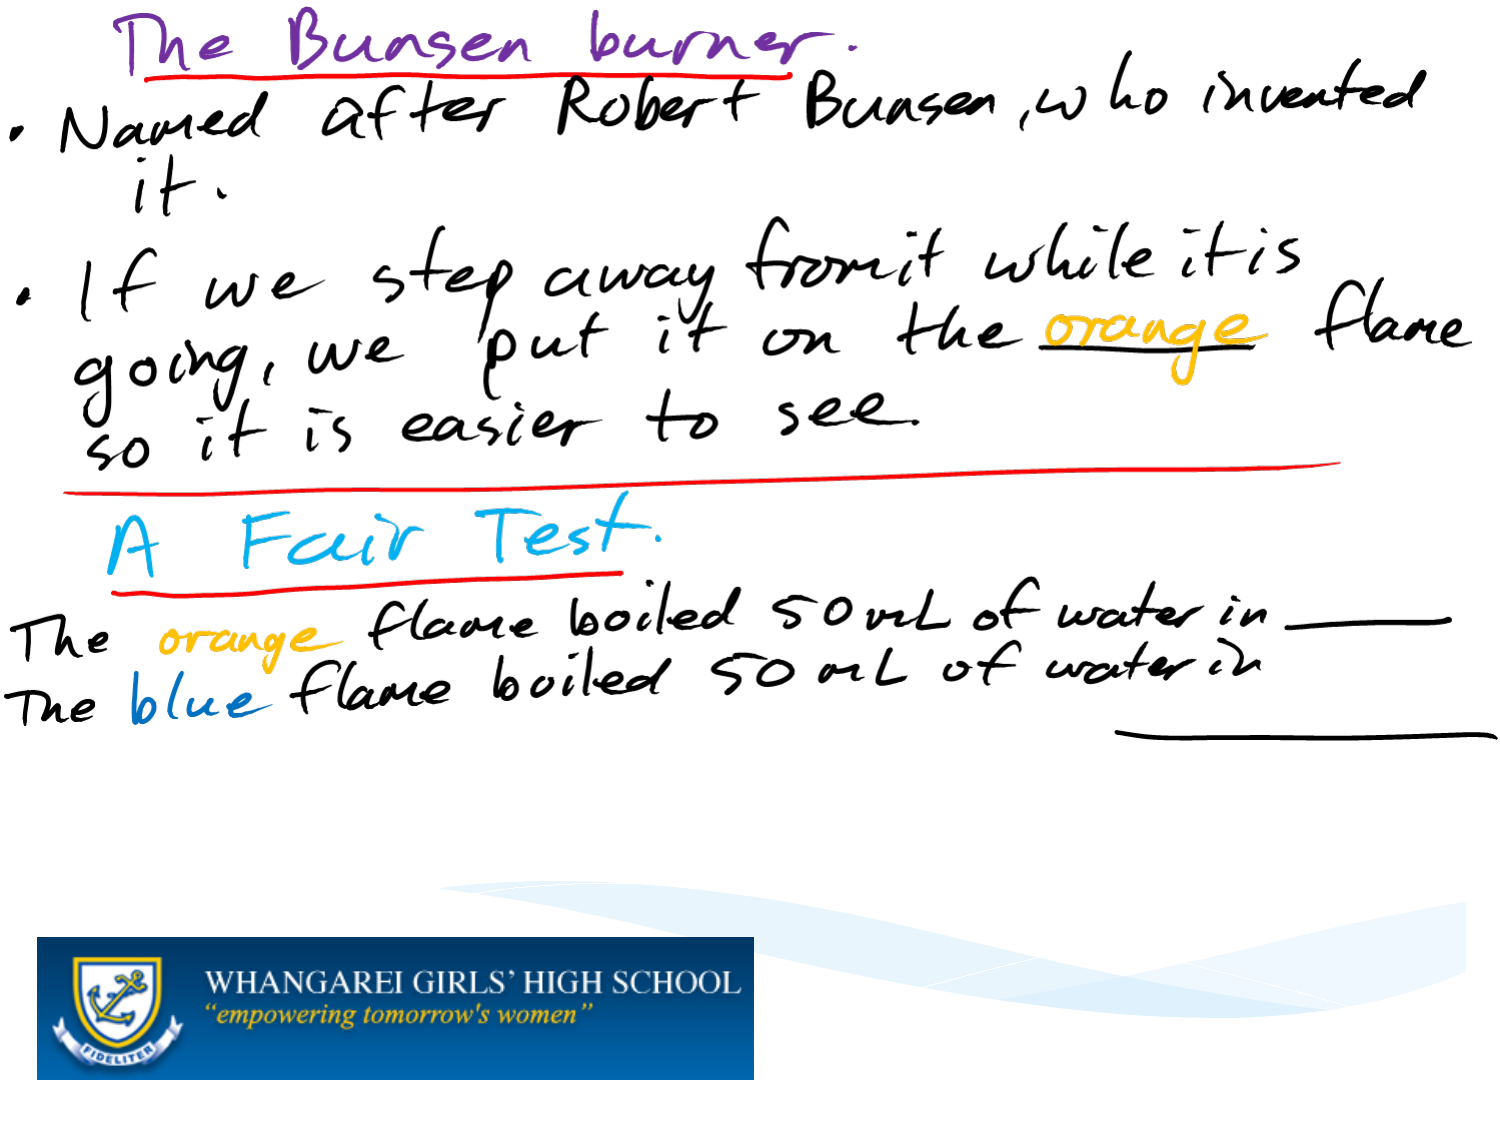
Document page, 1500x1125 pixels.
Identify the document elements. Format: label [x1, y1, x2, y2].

picture [0, 0, 1500, 747]
picture [37, 937, 754, 1080]
